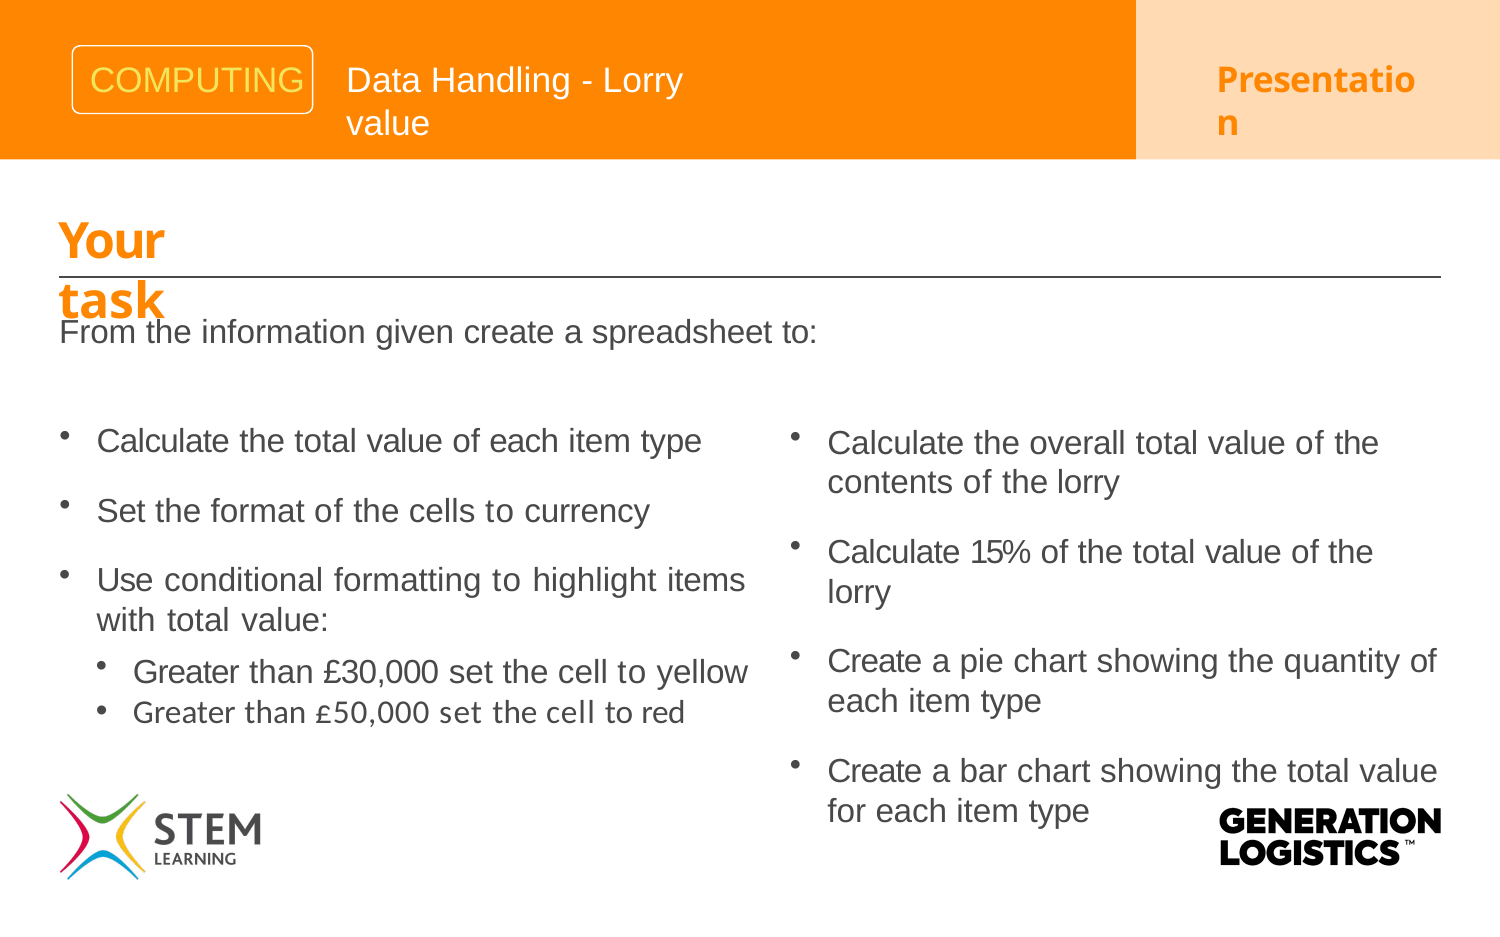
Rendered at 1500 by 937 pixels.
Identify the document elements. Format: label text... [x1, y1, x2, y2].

text_box Your task [56, 206, 273, 329]
text_box From the information given create a spreadsheet to: [57, 307, 823, 350]
text_box [72, 45, 313, 114]
list Calculate the total value of each item type Set the format of the cells to currency Use conditional formatting to highlight items with total value: [57, 417, 756, 937]
picture [1219, 829, 1441, 866]
title Data Handling - Lorry value [344, 55, 777, 214]
text_box Greater than £30,000 set the cell to yellow Greater than £50,000 set the cell to red [93, 648, 750, 730]
text_box Calculate the overall total value of the contents of the lorry Calculate 15% of the total value of the lorry Create a pie chart showing the quantity of each item type Create a bar chart showing the total value for each item type [787, 418, 1442, 829]
text_box Presentation [1214, 55, 1423, 143]
